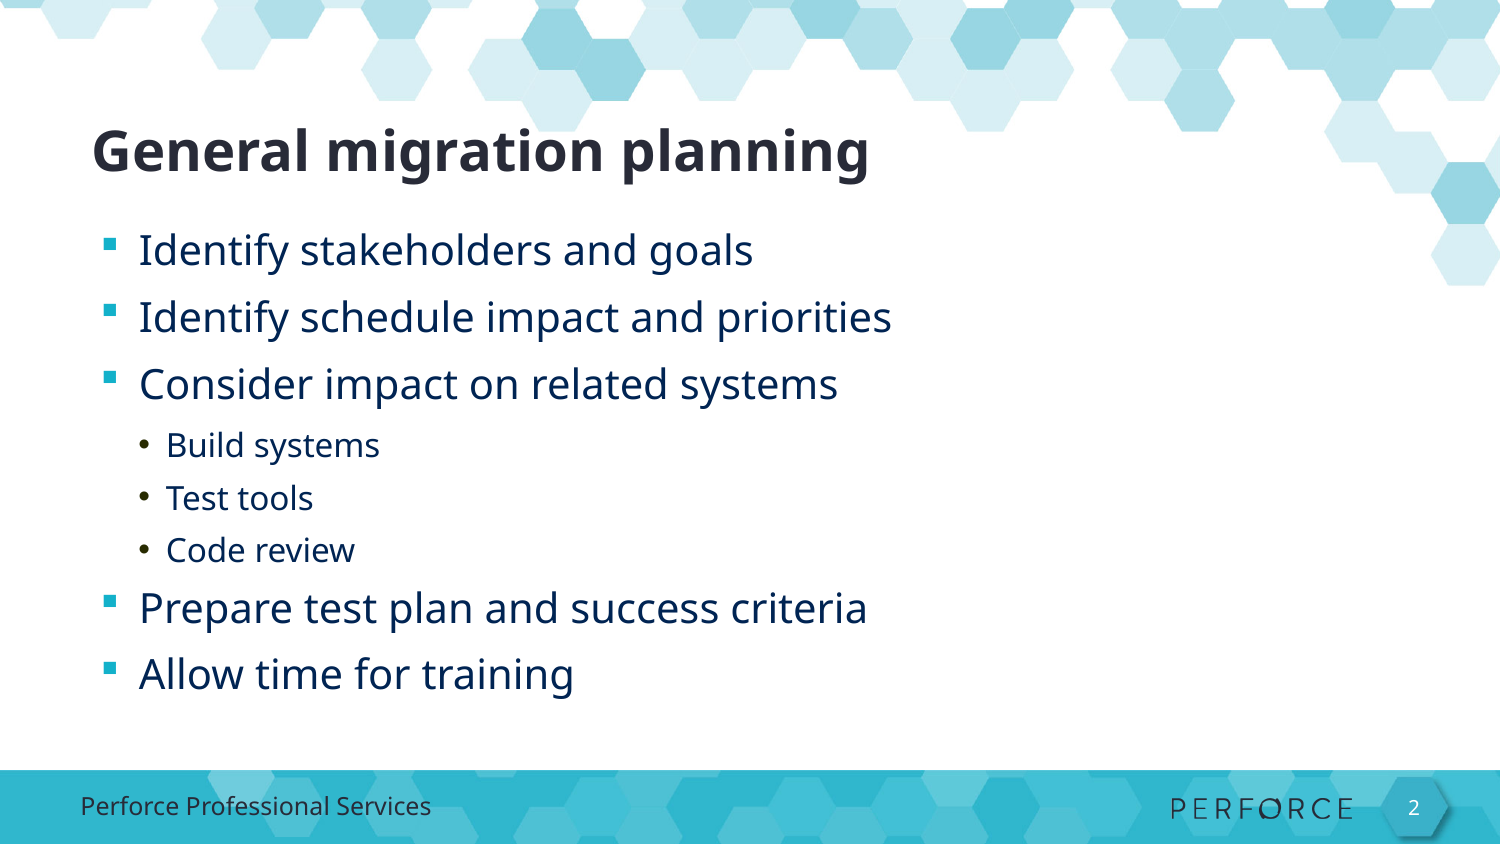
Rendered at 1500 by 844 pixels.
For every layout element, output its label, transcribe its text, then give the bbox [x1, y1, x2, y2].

title General migration planning [76, 41, 1427, 191]
list Identify stakeholders and goals Identify schedule impact and priorities Consider impact on related systems Build systems Test tools Code review Prepare test plan and success criteria Allow time for training [66, 216, 1440, 643]
picture [0, 0, 1500, 844]
